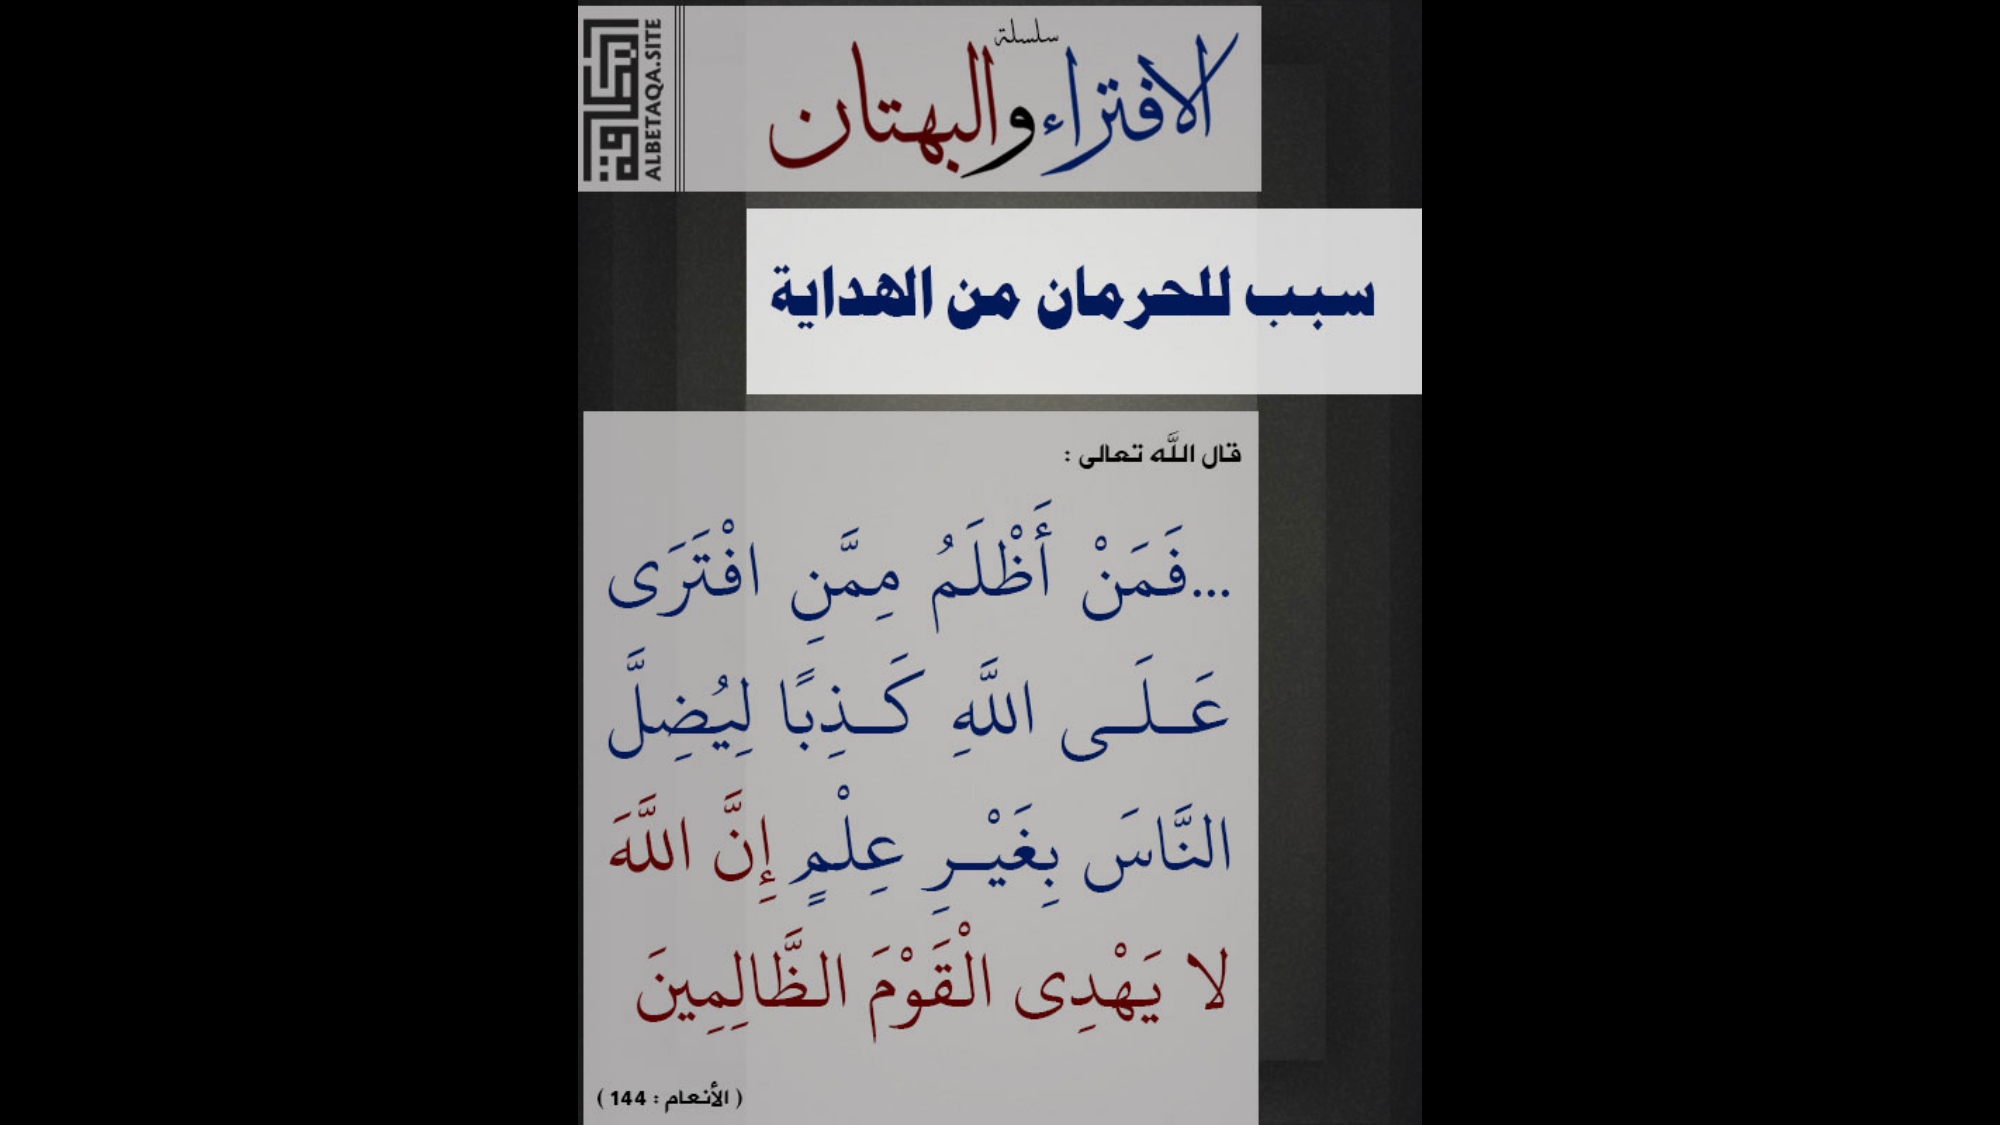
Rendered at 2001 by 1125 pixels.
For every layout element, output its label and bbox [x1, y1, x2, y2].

picture [578, 0, 1422, 1125]
